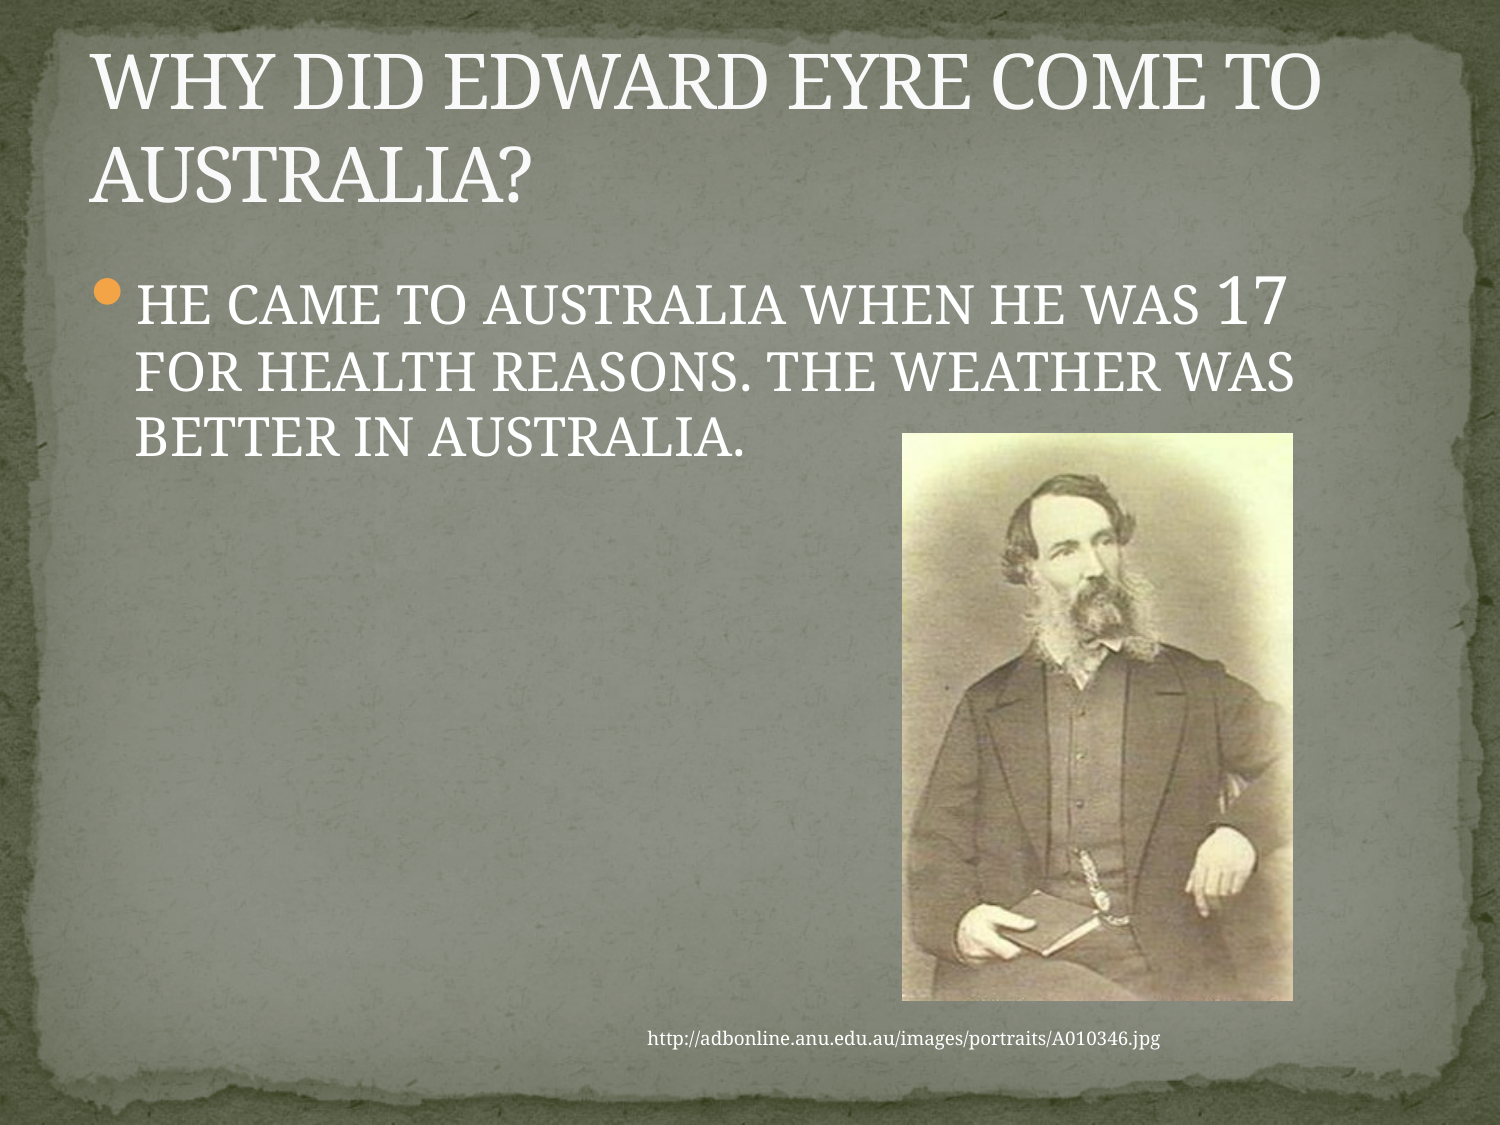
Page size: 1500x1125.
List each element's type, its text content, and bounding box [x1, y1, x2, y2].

title WHY DID EDWARD EYRE COME TO AUSTRALIA? [74, 24, 1425, 225]
picture [902, 433, 1293, 1001]
text_box http://adbonline.anu.edu.au/images/portraits/A010346.jpg [632, 1019, 1383, 1057]
list HE CAME TO AUSTRALIA WHEN HE WAS 17 FOR HEALTH REASONS. THE WEATHER WAS BETTER IN AUSTRALIA. [74, 249, 1426, 1001]
